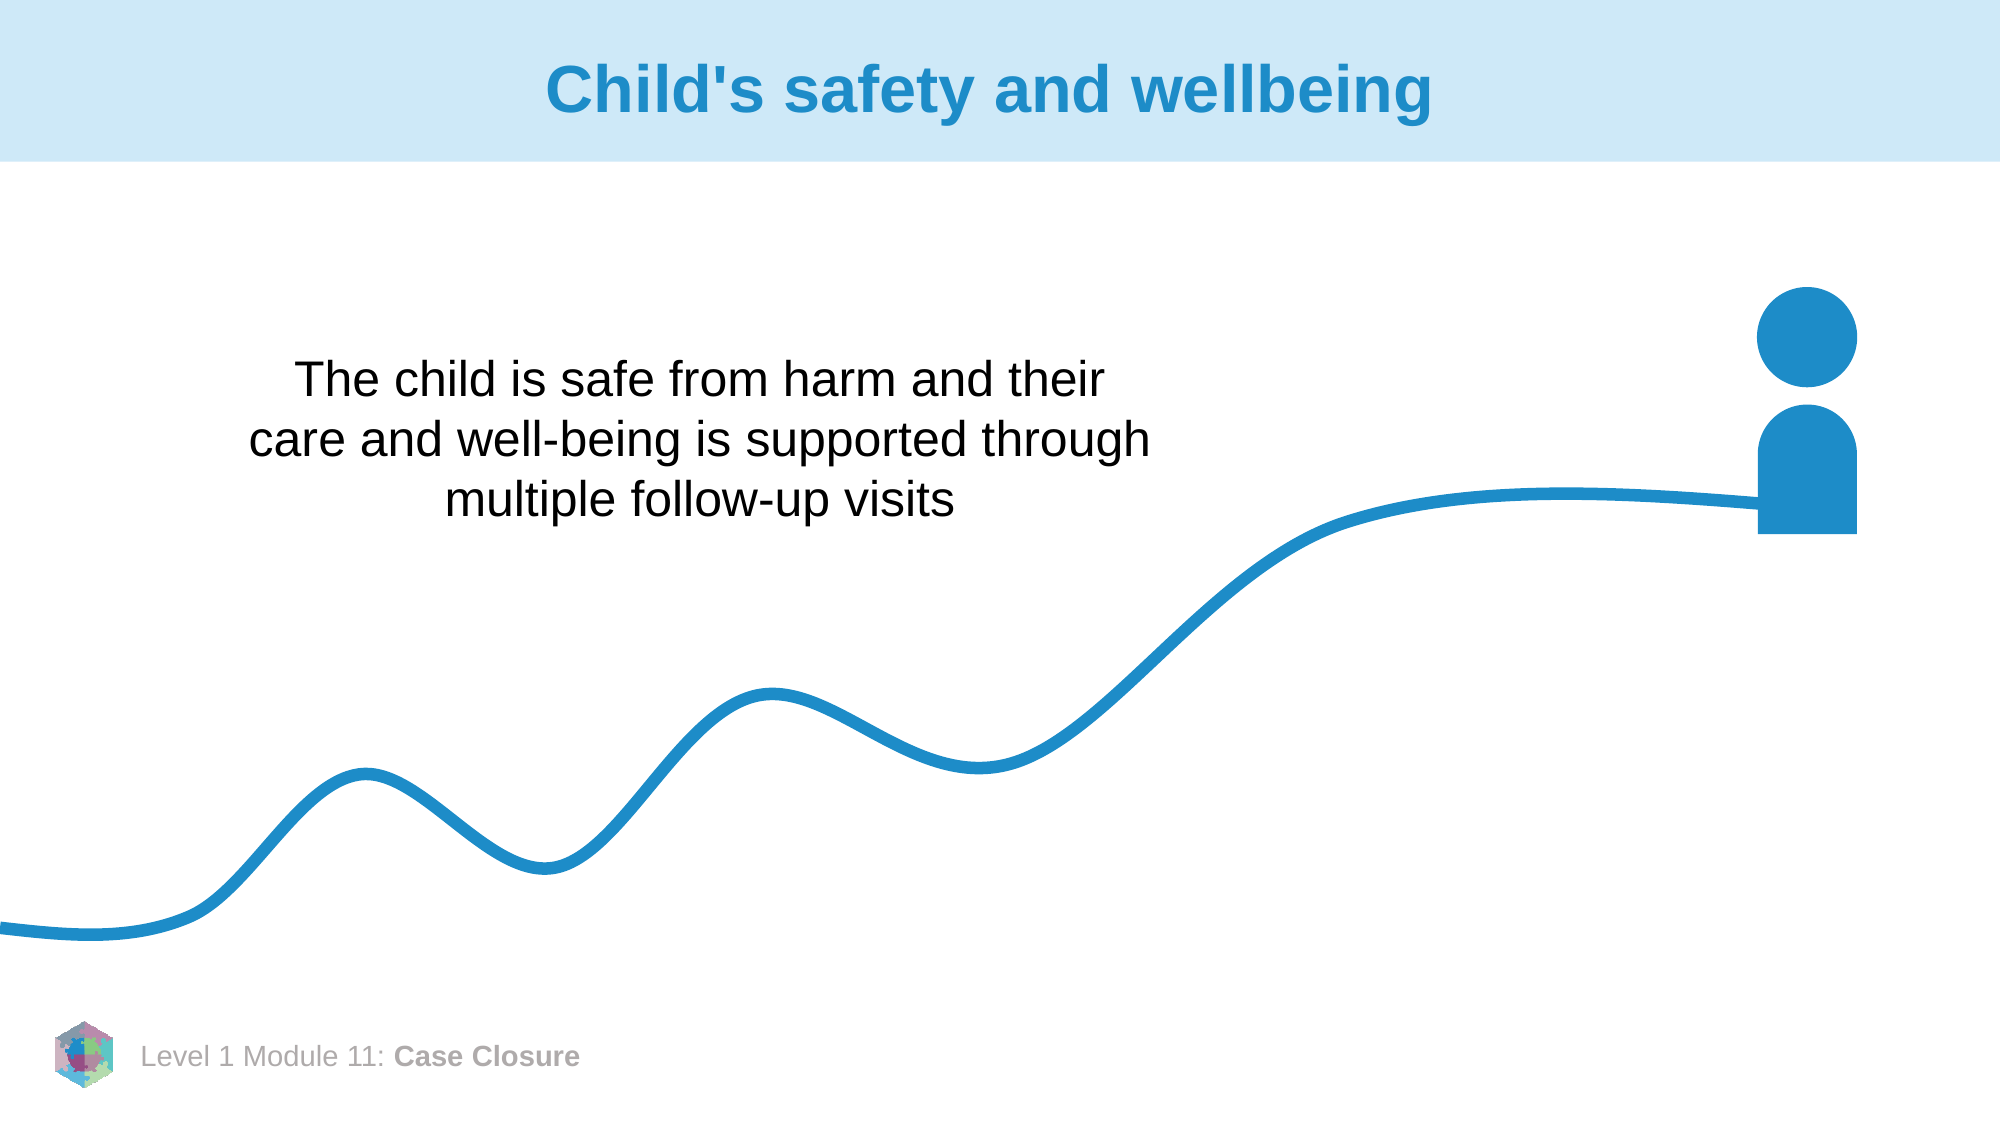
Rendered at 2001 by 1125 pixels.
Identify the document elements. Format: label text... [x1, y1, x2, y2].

title Child's safety and wellbeing [137, 19, 1863, 163]
picture [55, 1021, 113, 1088]
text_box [1756, 286, 1858, 535]
text_box [0, 492, 1756, 936]
text_box The child is safe from harm and their care and well-being is supported through multiple follow-up visits [230, 310, 1170, 563]
